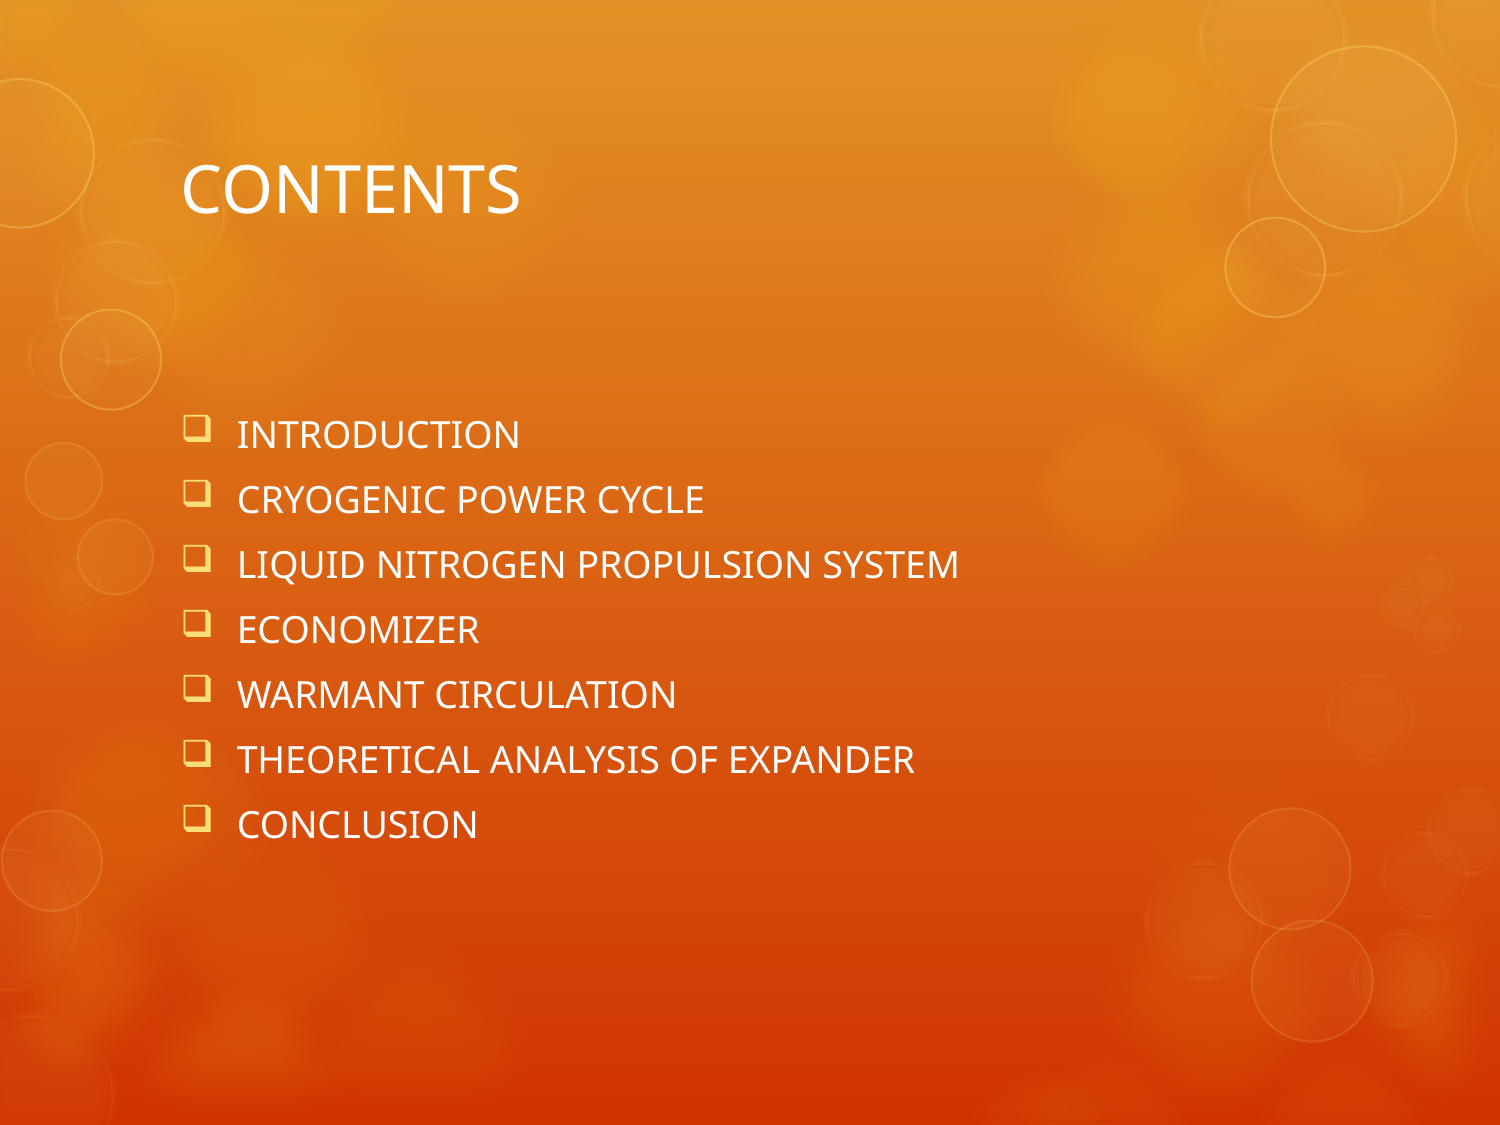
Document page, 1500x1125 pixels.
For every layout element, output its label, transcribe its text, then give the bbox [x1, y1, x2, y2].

list INTRODUCTION CRYOGENIC POWER CYCLE LIQUID NITROGEN PROPULSION SYSTEM ECONOMIZER WARMANT CIRCULATION THEORETICAL ANALYSIS OF EXPANDER CONCLUSION [165, 296, 1335, 962]
title CONTENTS [165, 110, 1335, 263]
